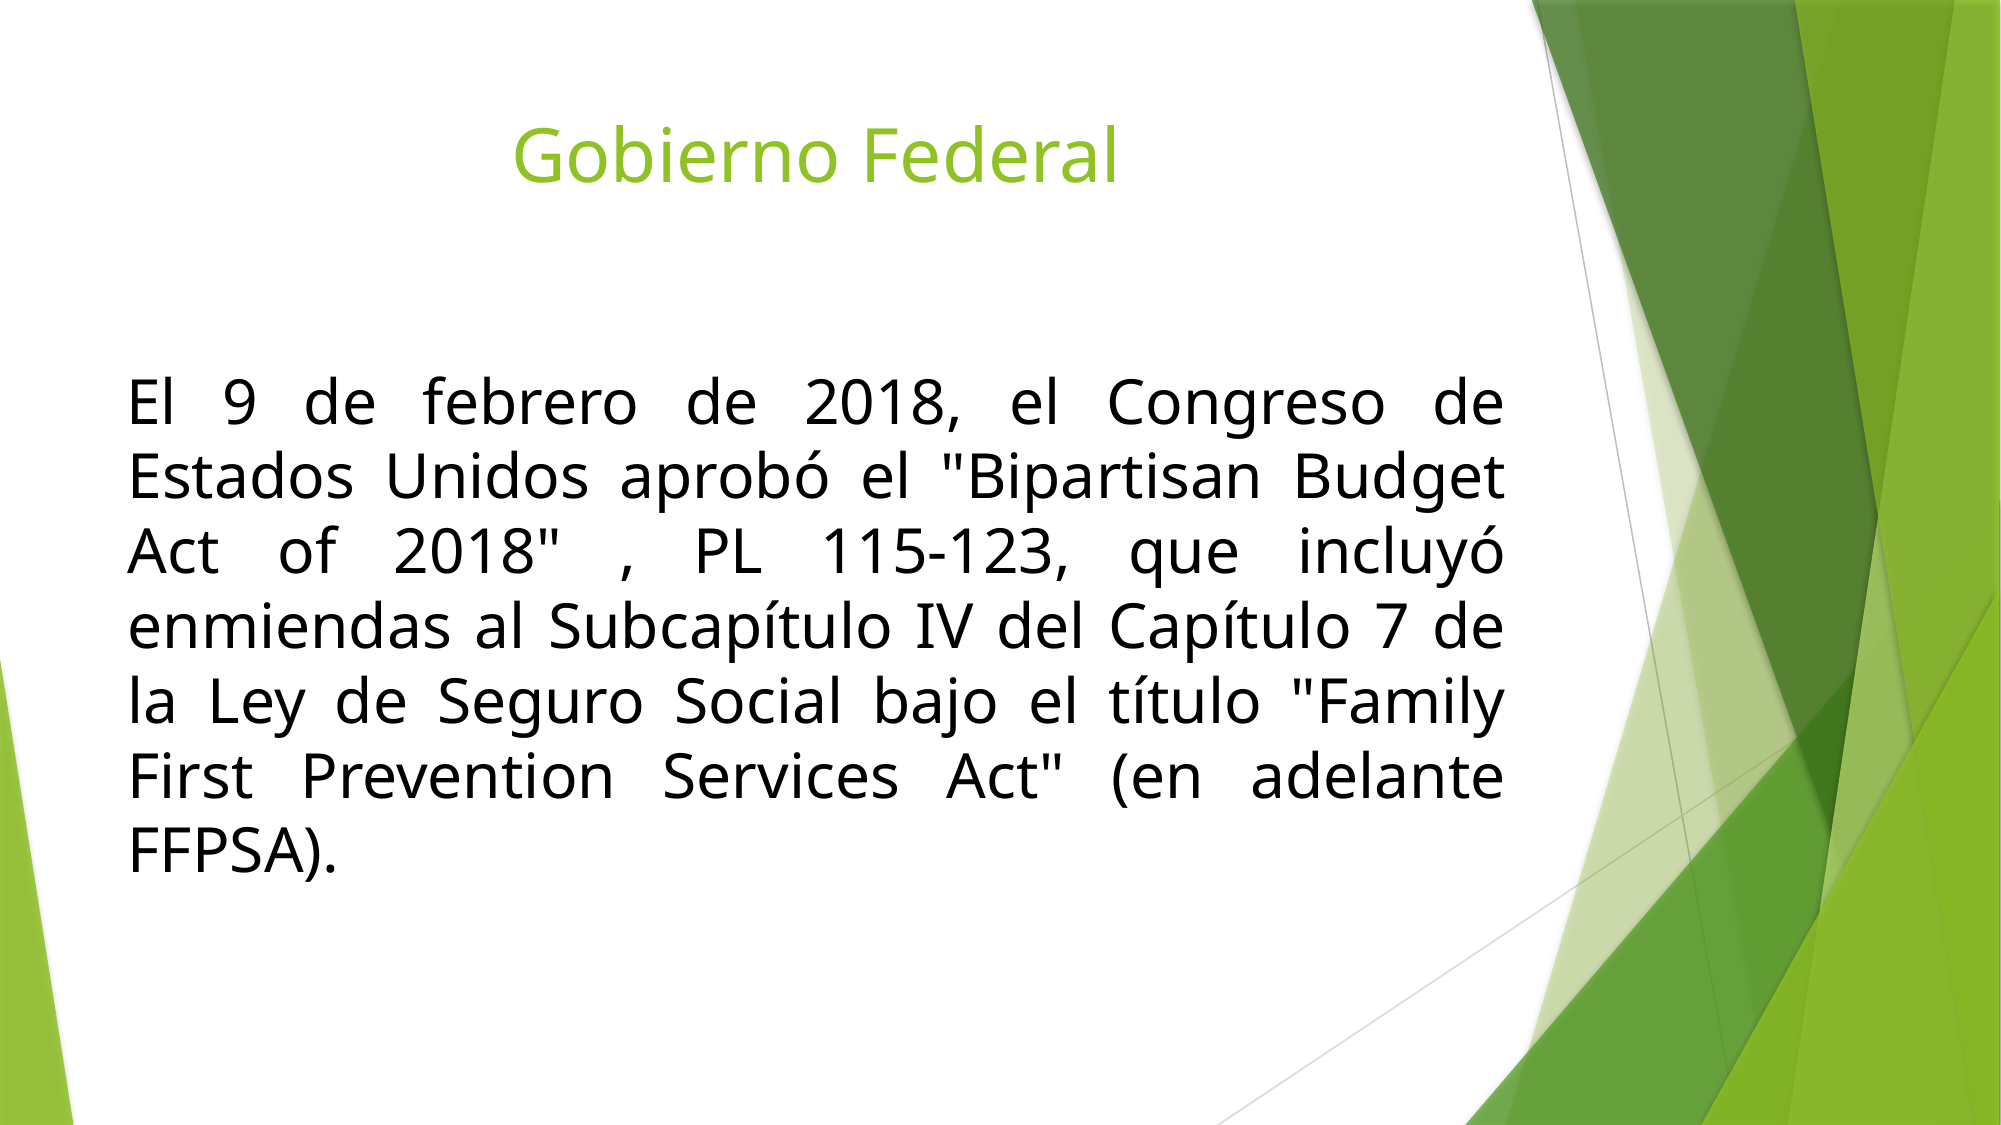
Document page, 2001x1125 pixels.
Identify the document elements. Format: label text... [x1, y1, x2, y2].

list El 9 de febrero de 2018, el Congreso de Estados Unidos aprobó el "Bipartisan Budget Act of 2018" , PL 115-123, que incluyó enmiendas al Subcapítulo IV del Capítulo 7 de la Ley de Seguro Social bajo el título "Family First Prevention Services Act" (en adelante FFPSA). [111, 354, 1522, 992]
title Gobierno Federal [111, 99, 1522, 317]
